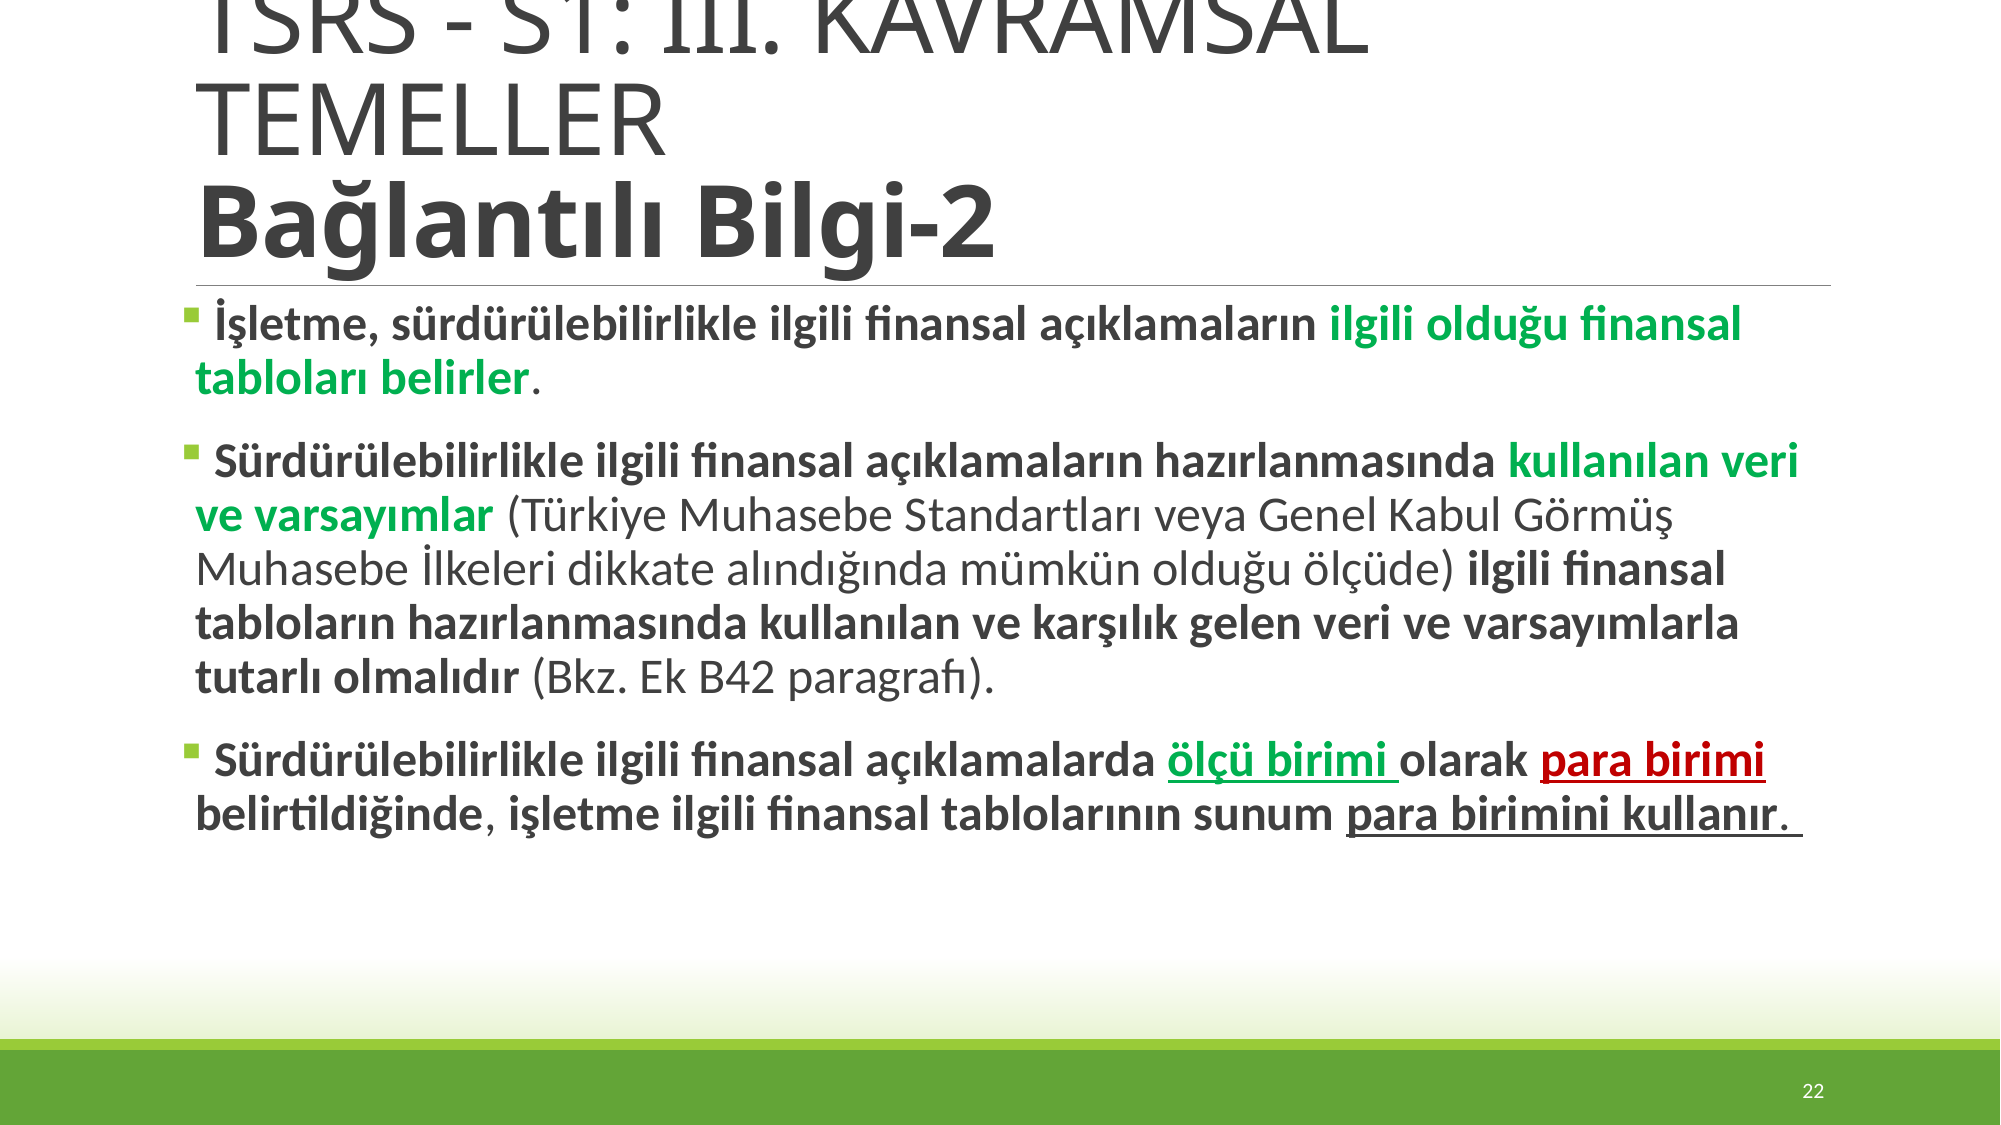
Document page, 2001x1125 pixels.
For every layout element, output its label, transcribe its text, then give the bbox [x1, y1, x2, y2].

title TSRS - S1: III. KAVRAMSAL TEMELLER Bağlantılı Bilgi-2 [180, 47, 1830, 285]
slide_number 22 [1624, 1059, 1840, 1120]
list İşletme, sürdürülebilirlikle ilgili finansal açıklamaların ilgili olduğu finansal tabloları belirler. Sürdürülebilirlikle ilgili finansal açıklamaların hazırlanmasında kullanılan veri ve varsayımlar (Türkiye Muhasebe Standartları veya Genel Kabul Görmüş Muhasebe İlkeleri dikkate alındığında mümkün olduğu ölçüde) ilgili finansal tabloların hazırlanmasında kullanılan ve karşılık gelen veri ve varsayımlarla tutarlı olmalıdır (Bkz. Ek B42 paragrafı). Sürdürülebilirlikle ilgili finansal açıklamalarda ölçü birimi olarak para birimi belirtildiğinde, işletme ilgili finansal tablolarının sunum para birimini kullanır. [180, 289, 1830, 1059]
